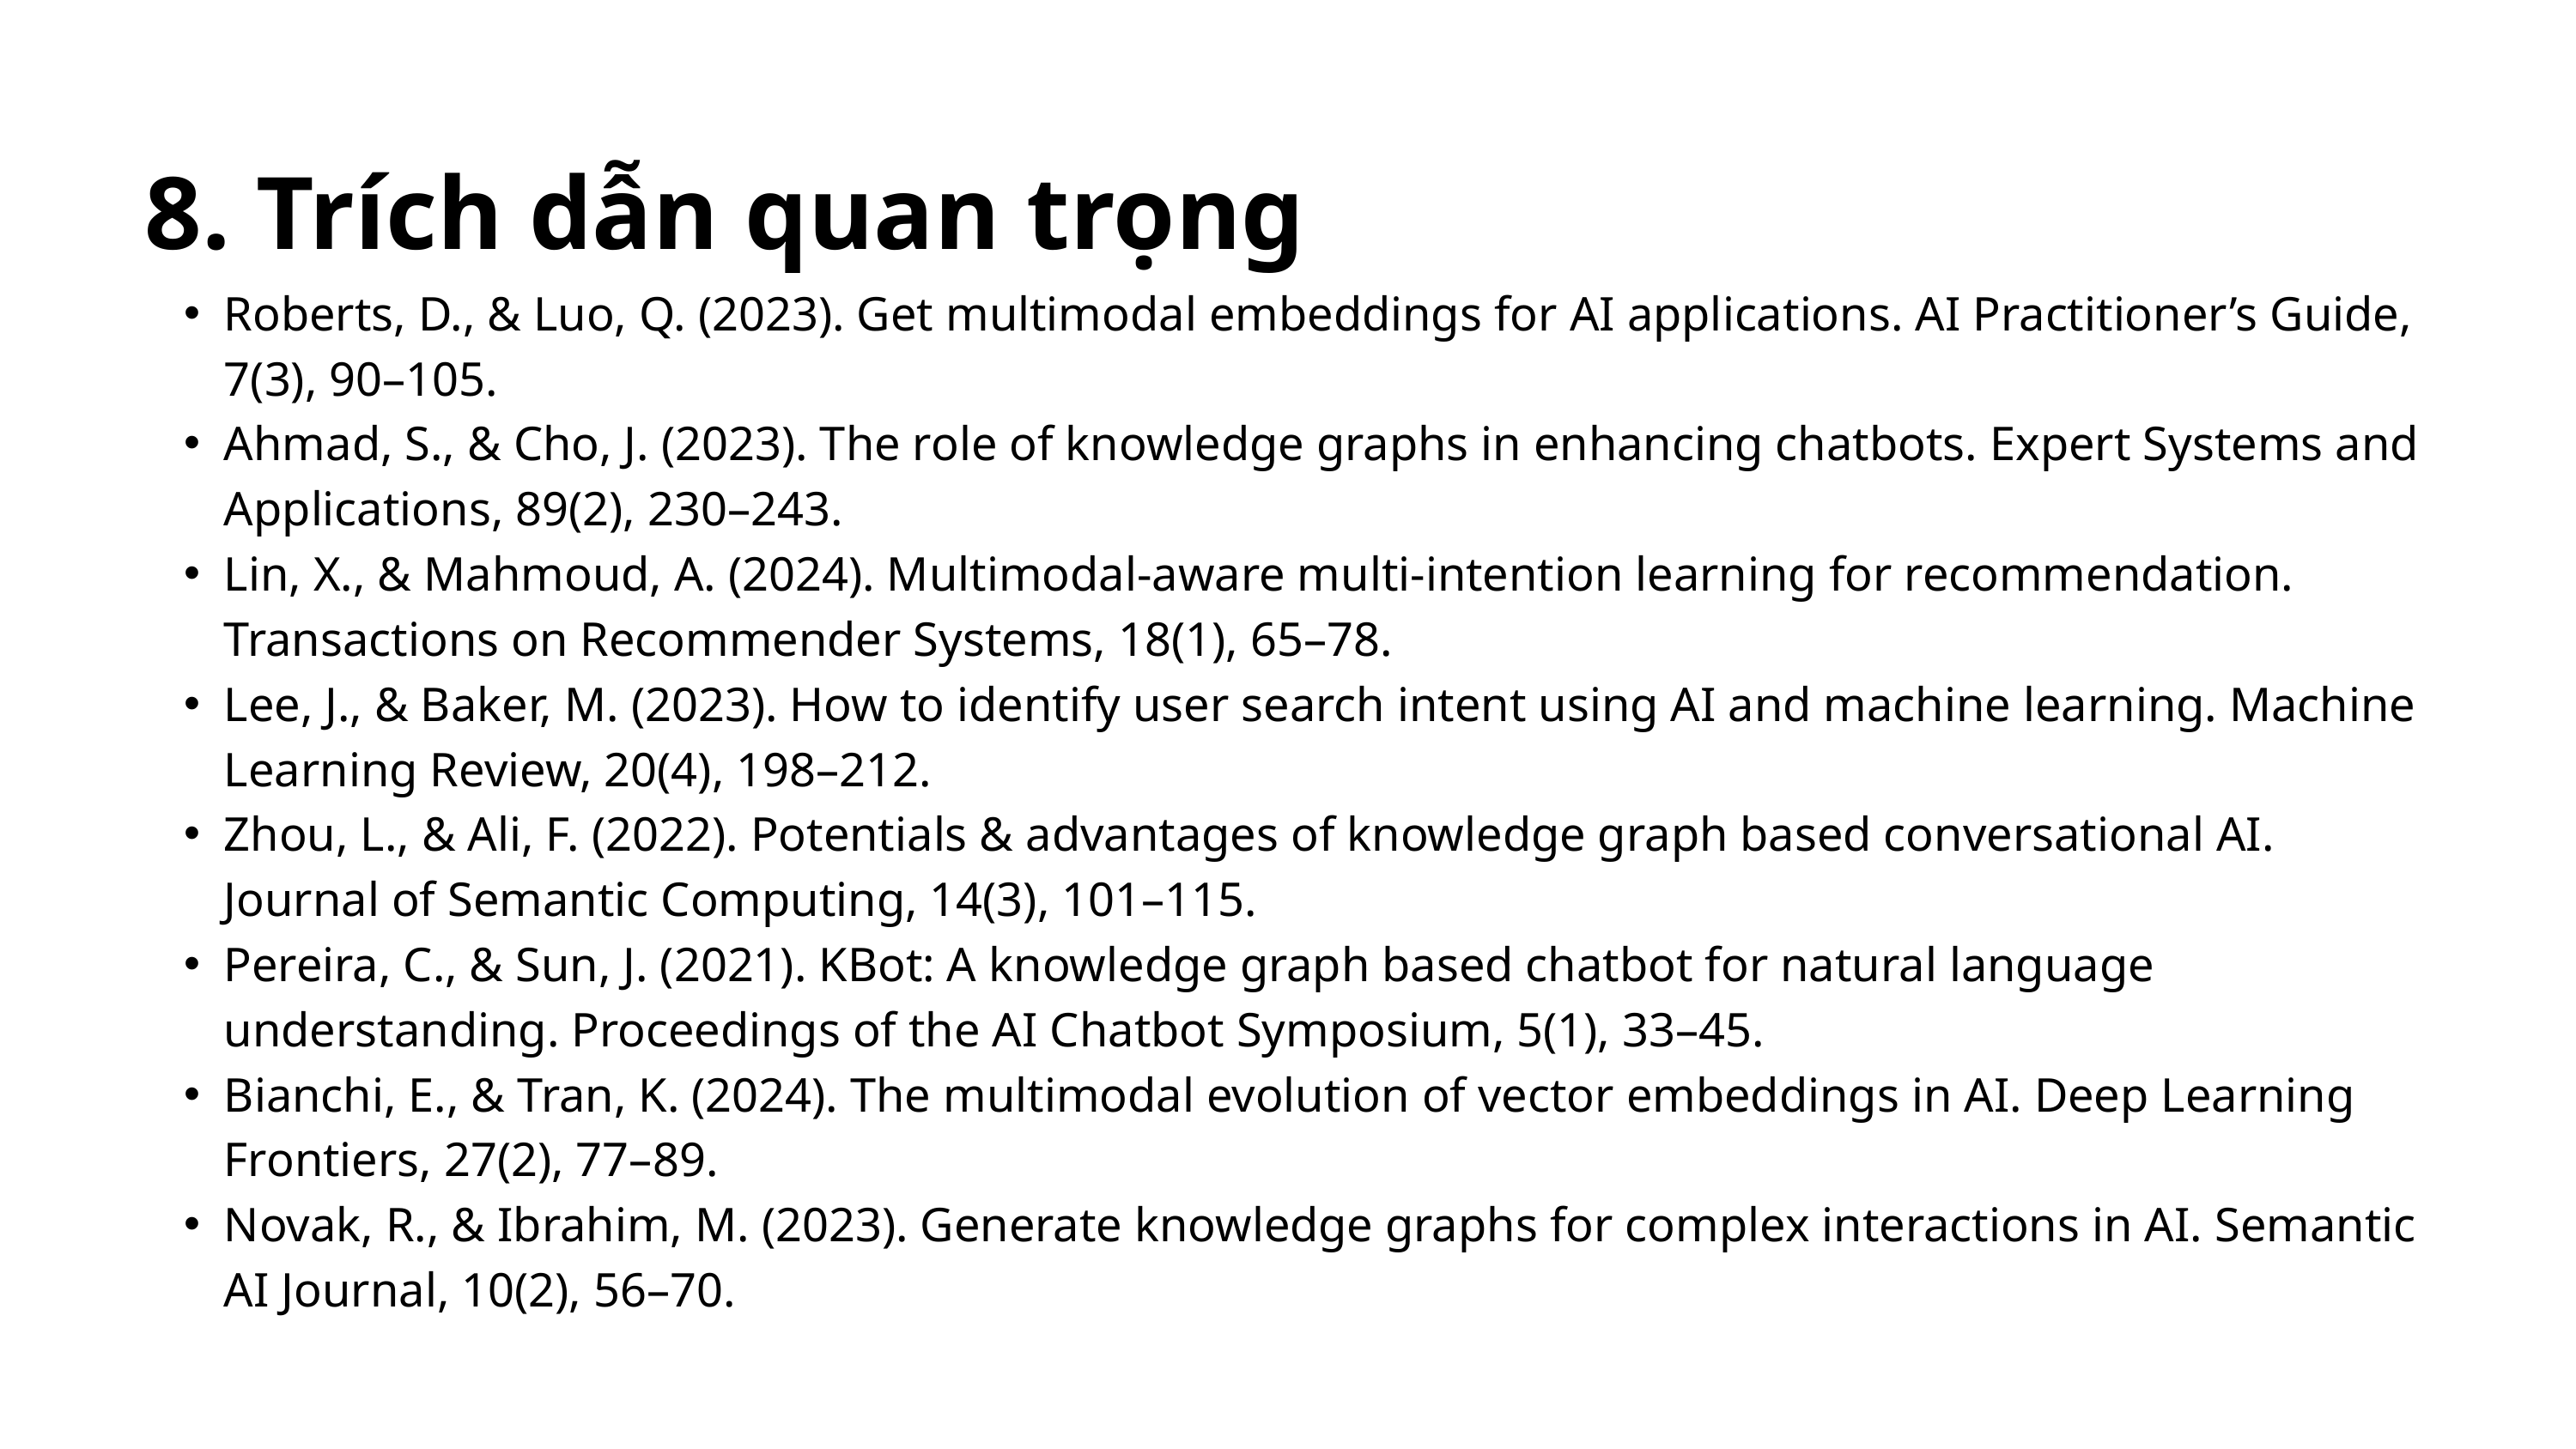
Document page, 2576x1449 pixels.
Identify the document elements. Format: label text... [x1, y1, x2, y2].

text_box 8. Trích dẫn quan trọng [144, 131, 2432, 270]
text_box Roberts, D., & Luo, Q. (2023). Get multimodal embeddings for AI applications. AI Practitioner’s Guide, 7(3), 90–105. Ahmad, S., & Cho, J. (2023). The role of knowledge graphs in enhancing chatbots. Expert Systems and Applications, 89(2), 230–243. Lin, X., & Mahmoud, A. (2024). Multimodal-aware multi-intention learning for recommendation. Transactions on Recommender Systems, 18(1), 65–78. Lee, J., & Baker, M. (2023). How to identify user search intent using AI and machine learning. Machine Learning Review, 20(4), 198–212. Zhou, L., & Ali, F. (2022). Potentials & advantages of knowledge graph based conversational AI. Journal of Semantic Computing, 14(3), 101–115. Pereira, C., & Sun, J. (2021). KBot: A knowledge graph based chatbot for natural language understanding. Proceedings of the AI Chatbot Symposium, 5(1), 33–45. Bianchi, E., & Tran, K. (2024). The multimodal evolution of vector embeddings in AI. Deep Learning Frontiers, 27(2), 77–89. Novak, R., & Ibrahim, M. (2023). Generate knowledge graphs for complex interactions in AI. Semantic AI Journal, 10(2), 56–70. [144, 275, 2432, 1317]
